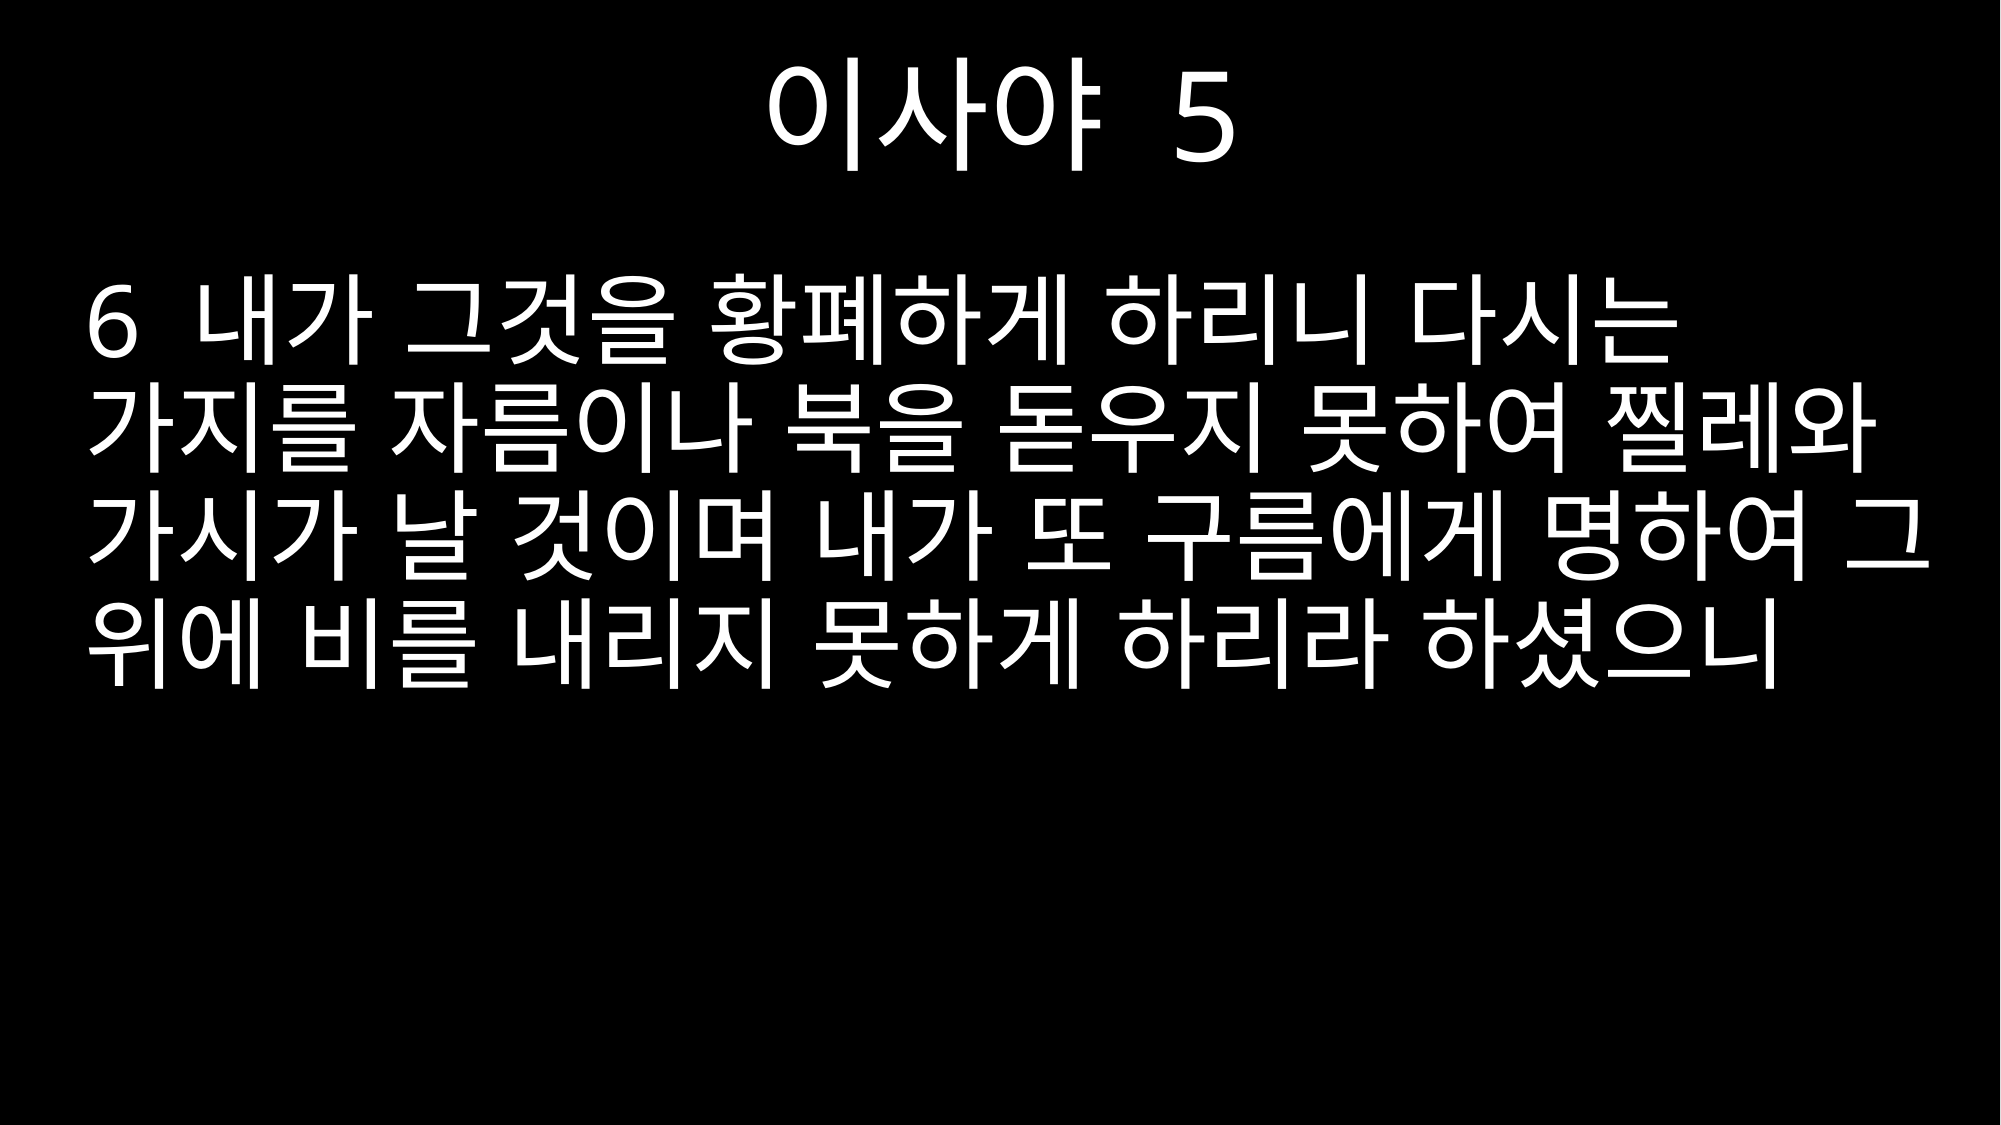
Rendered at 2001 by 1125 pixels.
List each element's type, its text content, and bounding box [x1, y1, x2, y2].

picture [0, 0, 2001, 1125]
footer 이사야 5 [0, 32, 2000, 192]
list 6 내가 그것을 황폐하게 하리니 다시는 가지를 자름이나 북을 돋우지 못하여 찔레와 가시가 날 것이며 내가 또 구름에게 명하여 그 위에 비를 내리지 못하게 하리라 하셨으니 [69, 263, 1953, 423]
